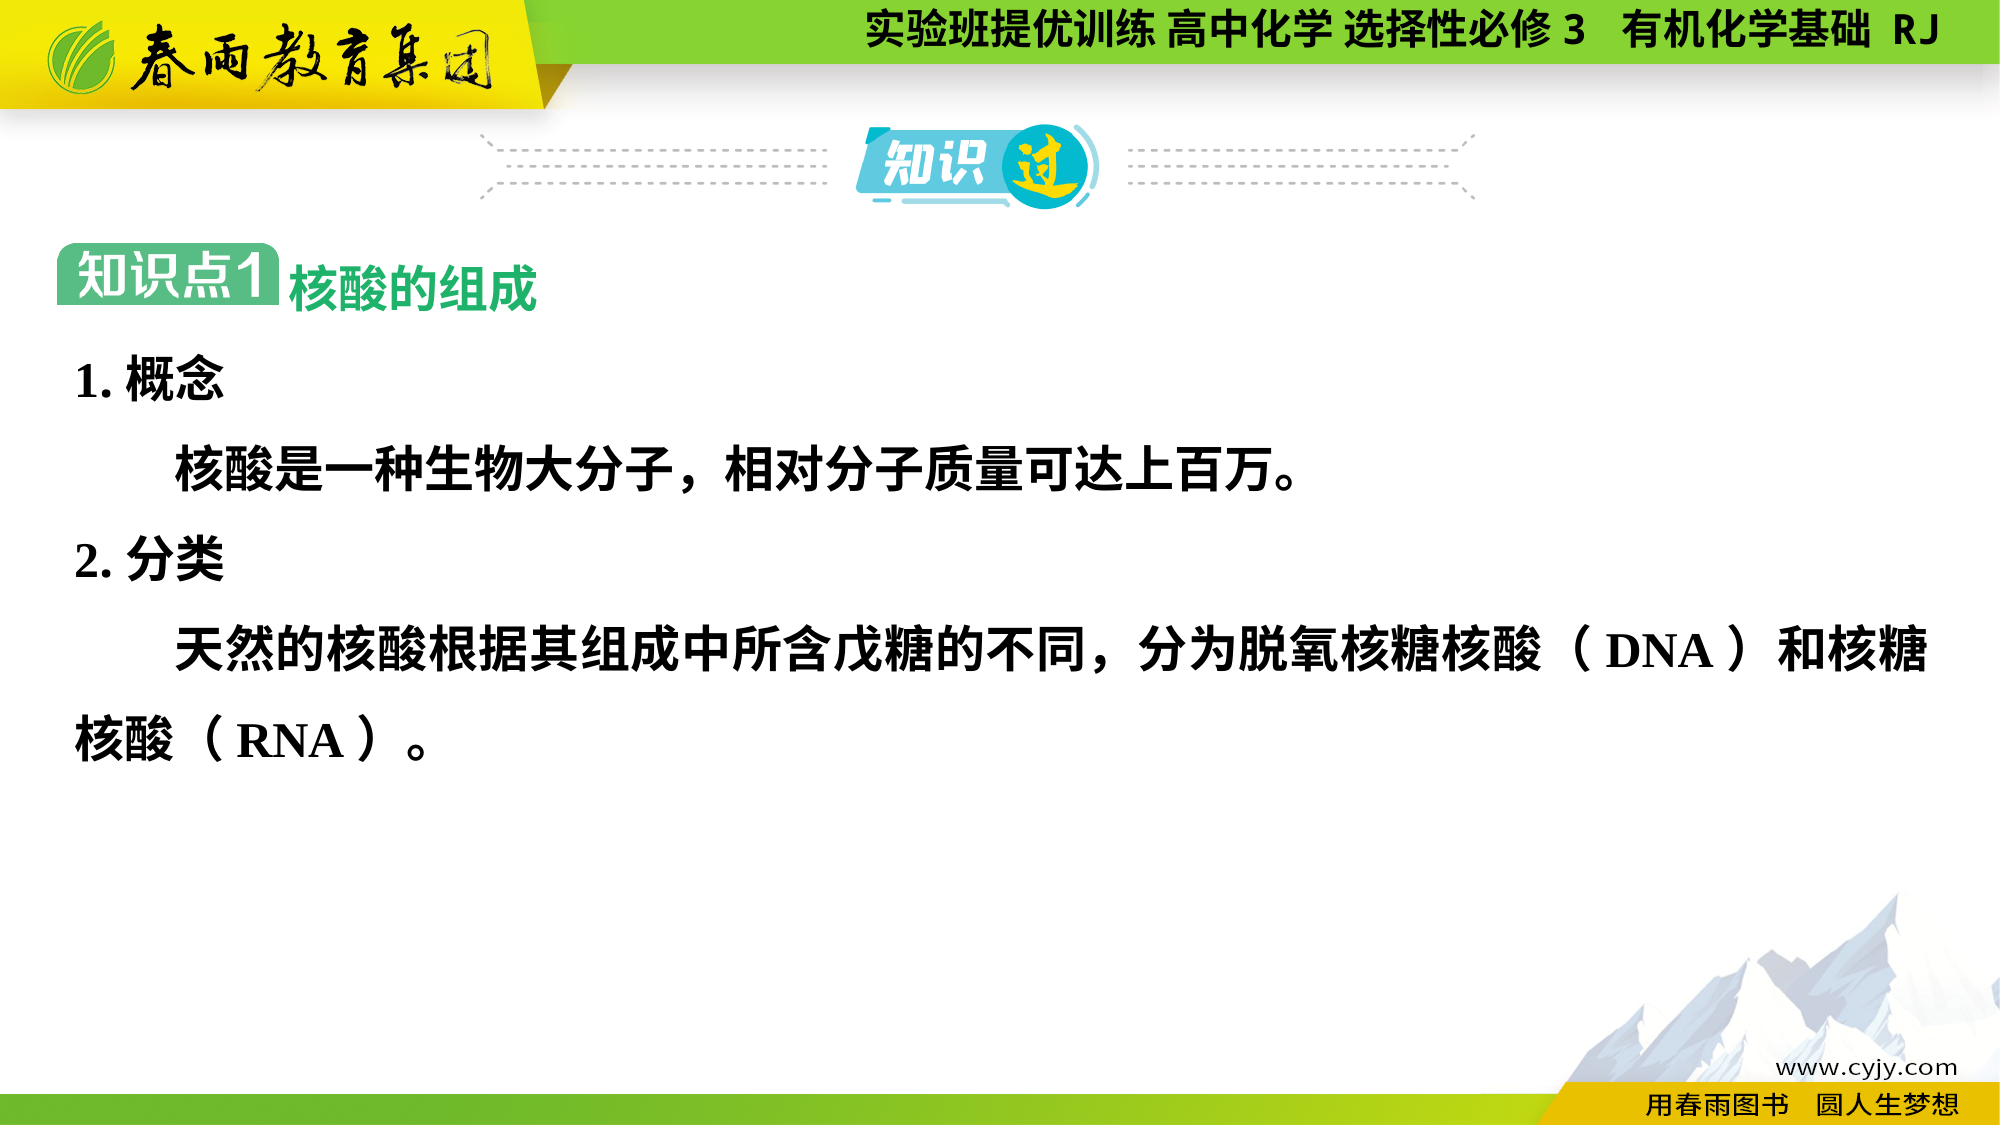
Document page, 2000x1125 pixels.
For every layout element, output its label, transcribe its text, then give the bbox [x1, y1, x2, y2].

picture [0, 0, 2000, 1125]
list 核酸的组成 1.概念 核酸是一种生物大分子，相对分子质量可达上百万。 2.分类 天然的核酸根据其组成中所含戊糖的不同，分为脱氧核糖核酸（DNA）和核糖核酸（RNA）。 [59, 219, 1944, 769]
